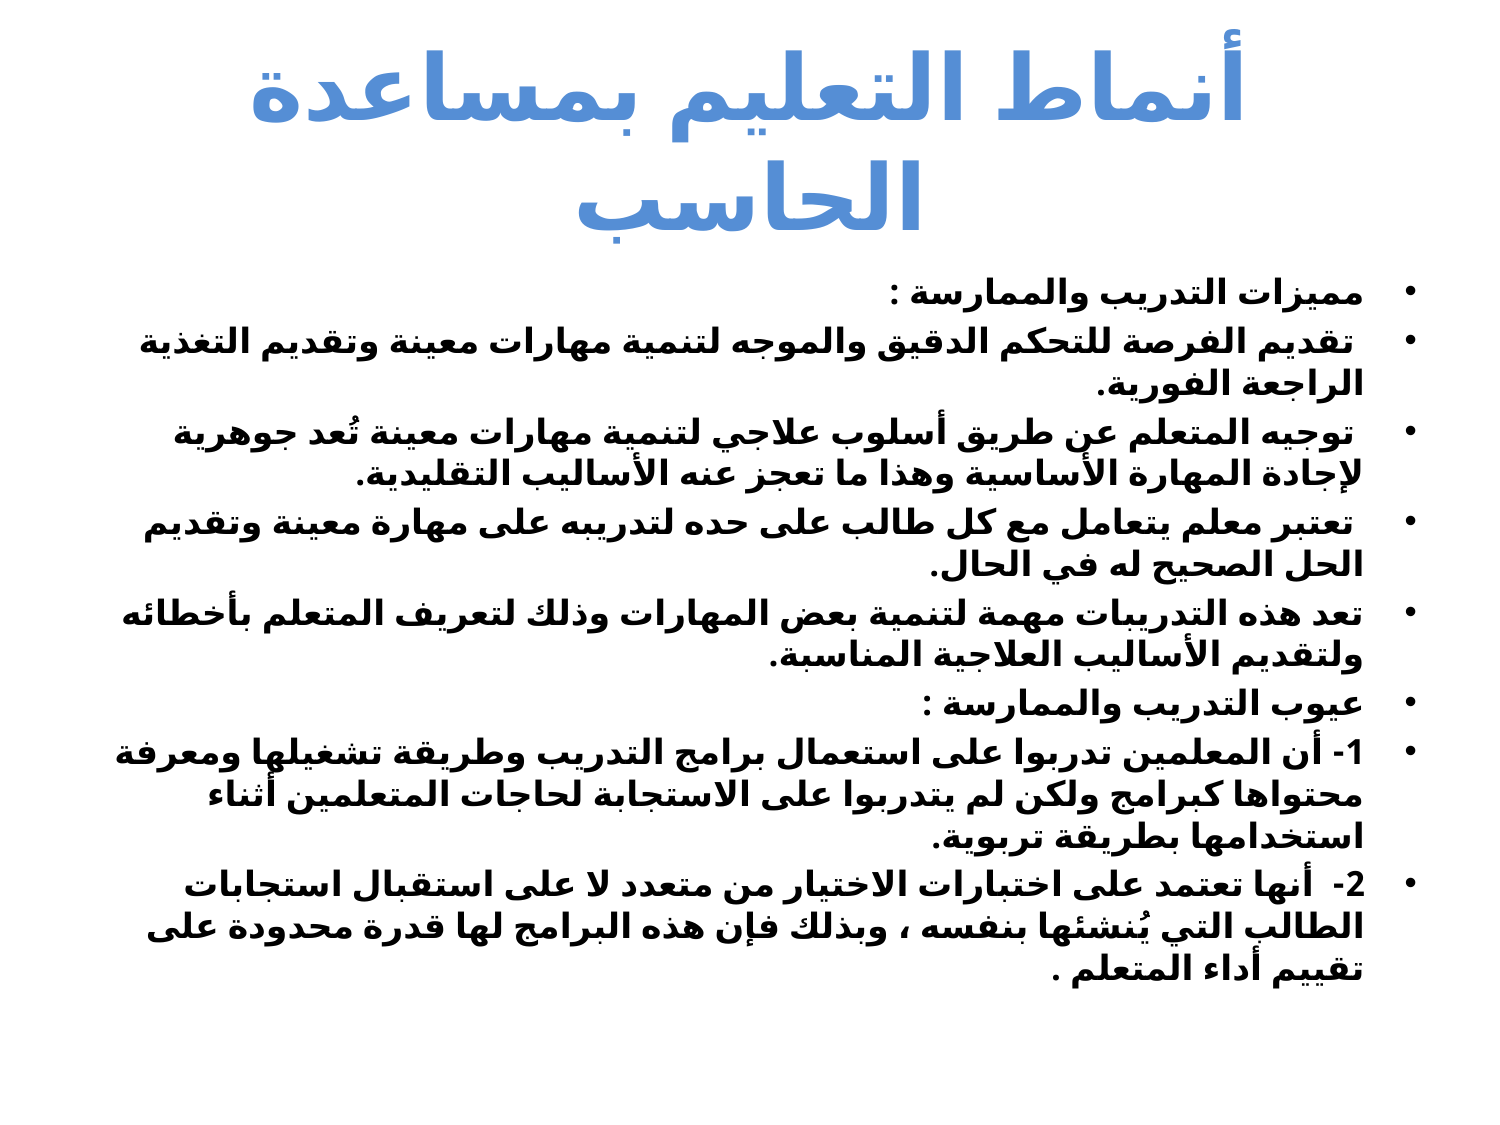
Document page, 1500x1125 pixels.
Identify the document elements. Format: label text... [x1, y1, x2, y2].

title أنماط التعليم بمساعدة الحاسب [75, 45, 1425, 233]
list مميزات التدريب والممارسة : تقديم الفرصة للتحكم الدقيق والموجه لتنمية مهارات معينة وتقديم التغذية الراجعة الفورية. توجيه المتعلم عن طريق أسلوب علاجي لتنمية مهارات معينة تُعد جوهرية لإجادة المهارة الأساسية وهذا ما تعجز عنه الأساليب التقليدية. تعتبر معلم يتعامل مع كل طالب على حده لتدريبه على مهارة معينة وتقديم الحل الصحيح له في الحال. تعد هذه التدريبات مهمة لتنمية بعض المهارات وذلك لتعريف المتعلم بأخطائه ولتقديم الأساليب العلاجية المناسبة. عيوب التدريب والممارسة : 1- أن المعلمين تدربوا على استعمال برامج التدريب وطريقة تشغيلها ومعرفة محتواها كبرامج ولكن لم يتدربوا على الاستجابة لحاجات المتعلمين أثناء استخدامها بطريقة تربوية. 2- أنها تعتمد على اختبارات الاختيار من متعدد لا على استقبال استجابات الطالب التي يُنشئها بنفسه ، وبذلك فإن هذه البرامج لها قدرة محدودة على تقييم أداء المتعلم . [75, 262, 1425, 1005]
